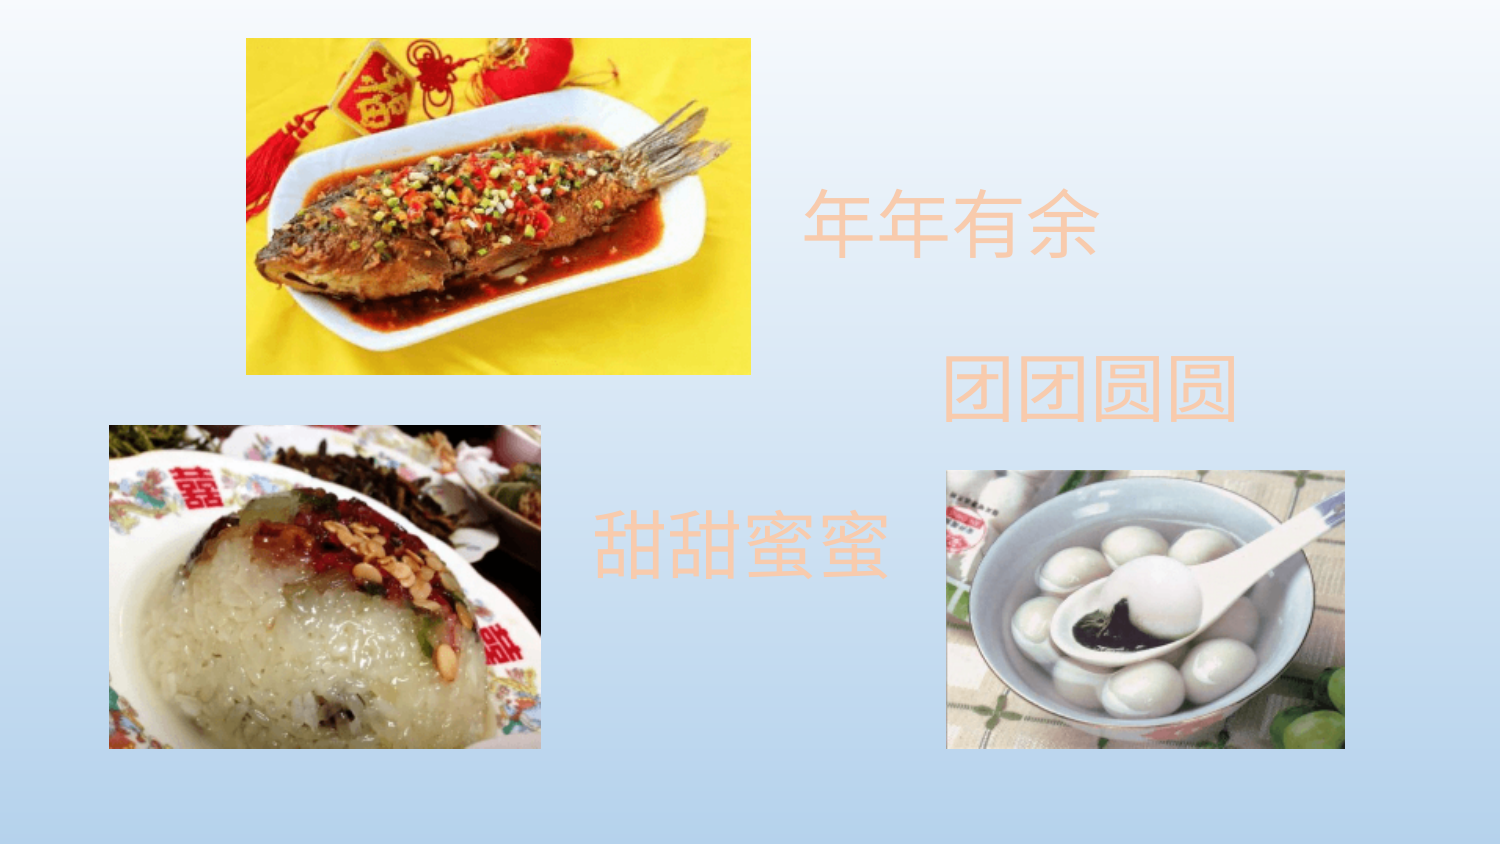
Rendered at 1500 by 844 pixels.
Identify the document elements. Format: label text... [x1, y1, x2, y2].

picture [946, 470, 1345, 749]
text_box 年年有余 [787, 170, 1117, 275]
picture [109, 425, 541, 749]
text_box 甜甜蜜蜜 [577, 490, 907, 596]
text_box 团团圆圆 [925, 334, 1256, 440]
picture [246, 38, 751, 375]
